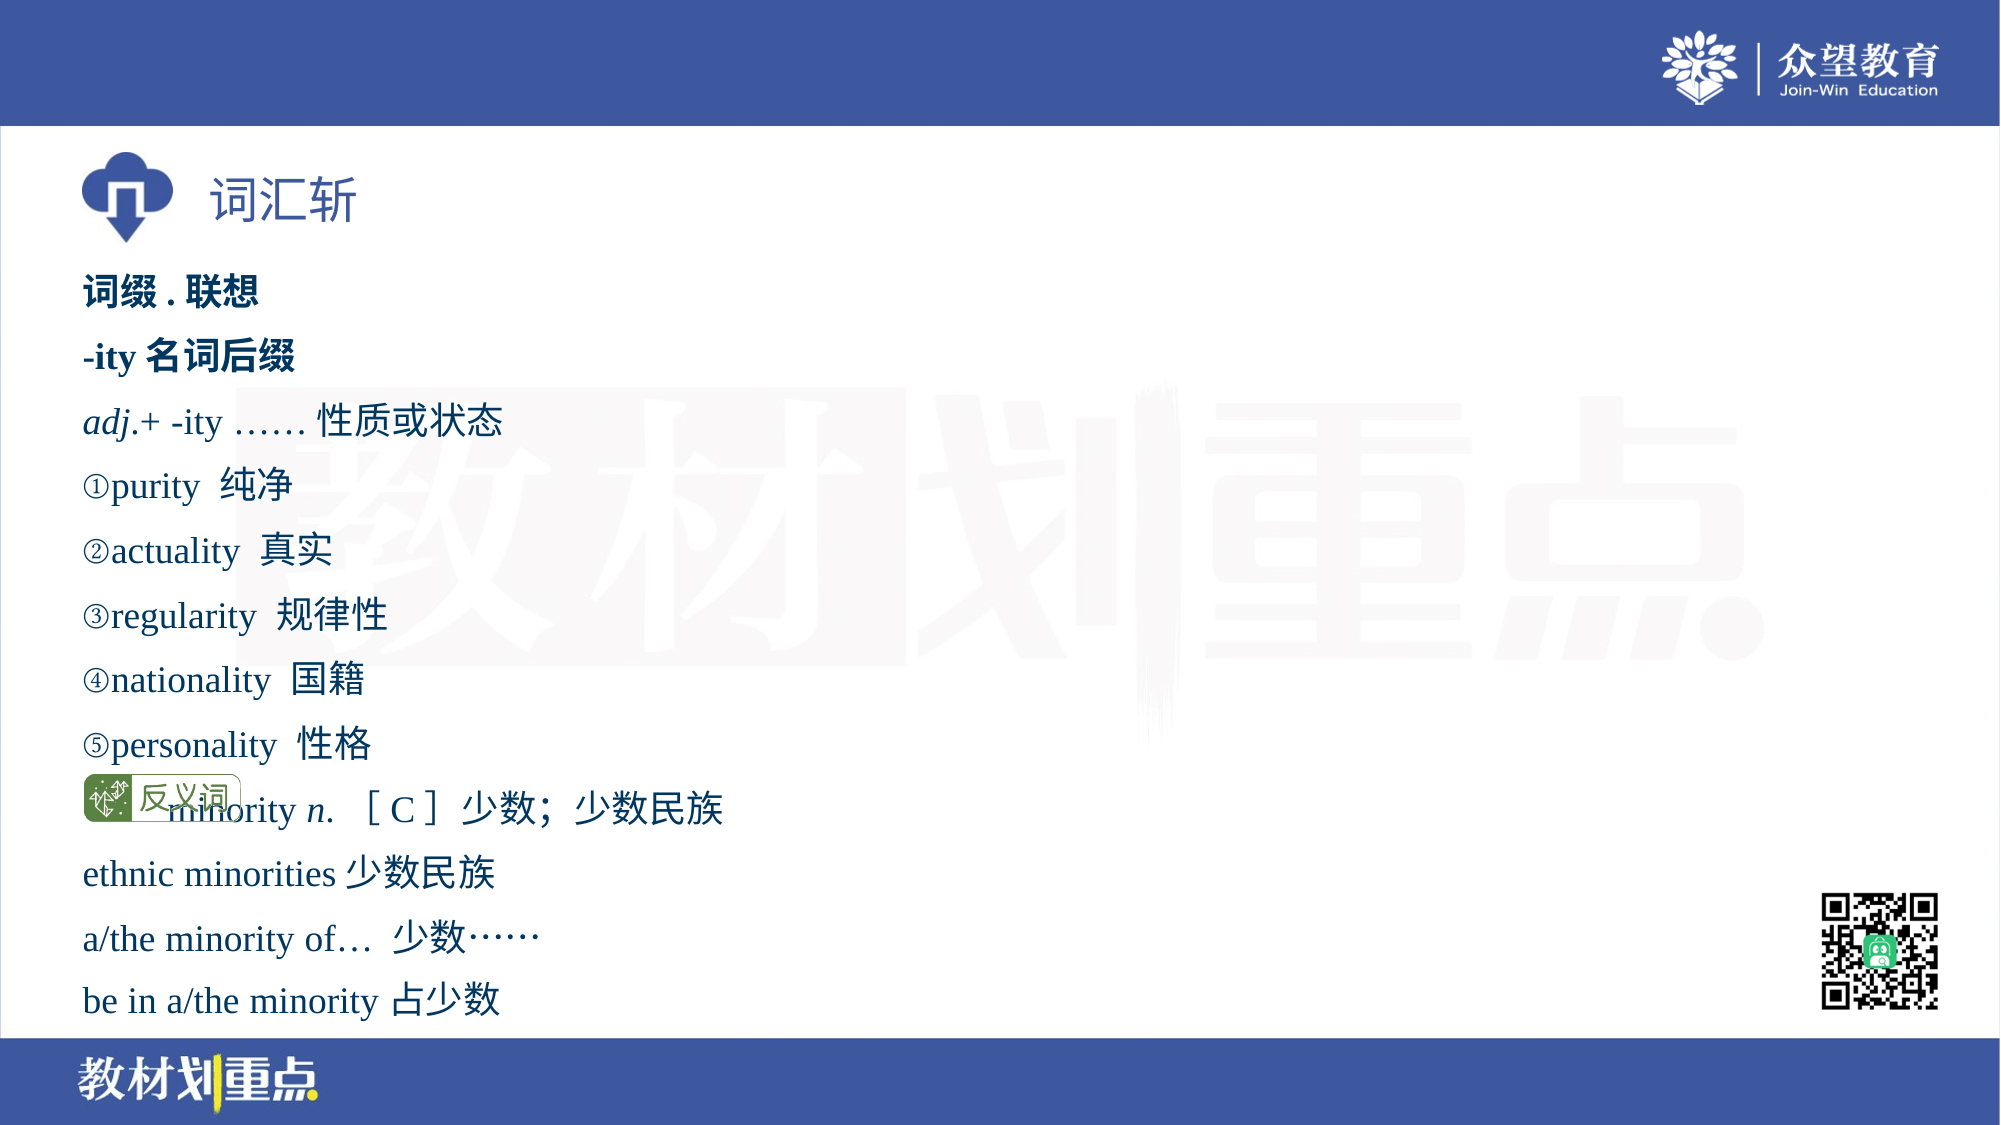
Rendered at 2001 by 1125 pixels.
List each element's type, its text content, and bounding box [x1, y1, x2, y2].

text_box 词缀.联想 -ity名词后缀 adj.+ -ity ……性质或状态 ①purity 纯净 ②actuality 真实 ③regularity 规律性 ④nationality 国籍 ⑤personality 性格 minority n.［C］少数；少数民族 ethnic minorities少数民族 a/the minority of… 少数…… be in a/the minority占少数 [82, 248, 1817, 1015]
picture [0, 0, 2000, 1125]
